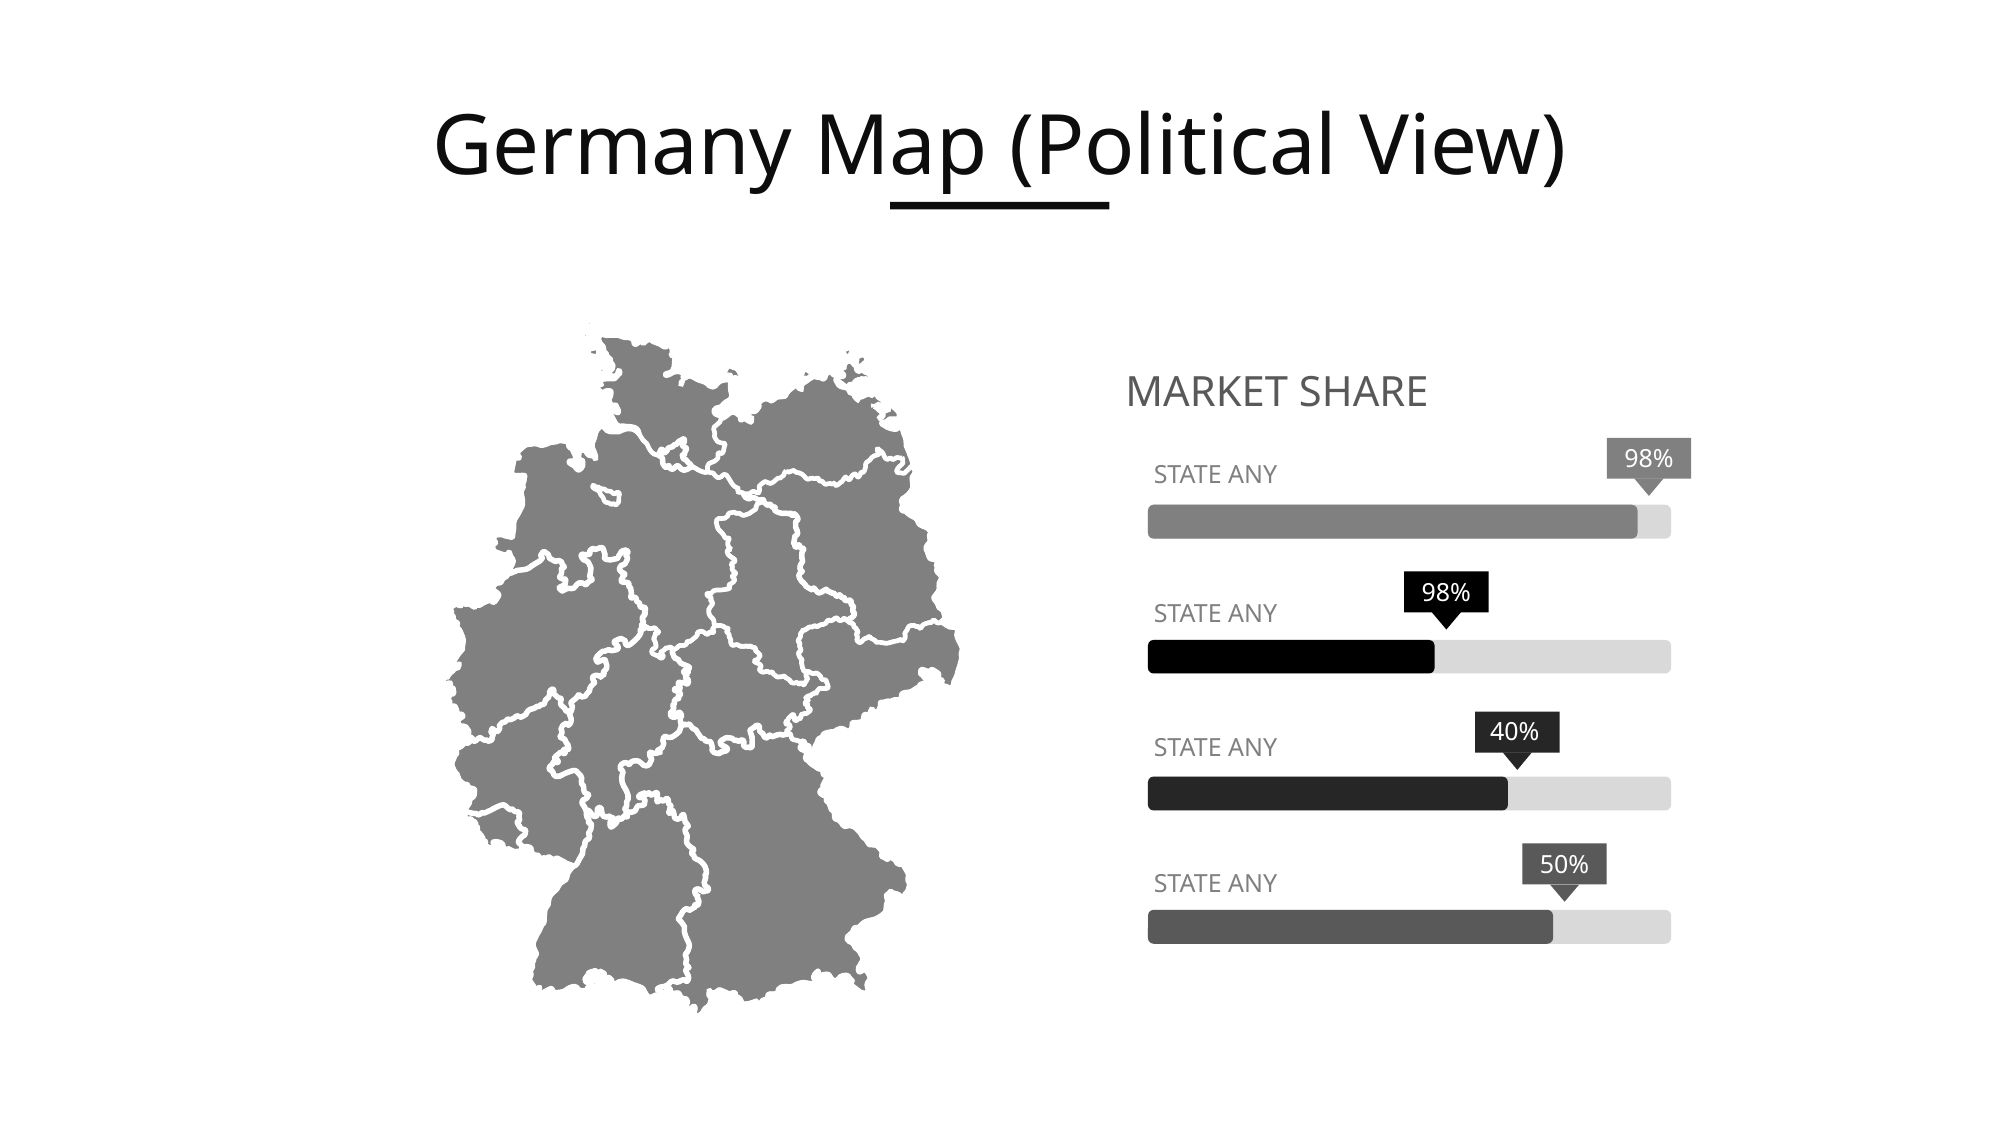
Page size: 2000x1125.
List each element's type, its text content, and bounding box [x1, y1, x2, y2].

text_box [441, 319, 963, 1018]
text_box [1510, 762, 1524, 770]
text_box MARKET SHARE [1125, 343, 1717, 437]
text_box [1147, 504, 1638, 539]
text_box STATE ANY [1146, 723, 1407, 784]
text_box 98% [1613, 442, 1685, 497]
text_box [1606, 437, 1692, 479]
text_box [1475, 711, 1479, 753]
text_box [1404, 571, 1489, 613]
text_box 98% [1410, 576, 1482, 631]
text_box [1600, 843, 1607, 885]
text_box STATE ANY [1146, 590, 1407, 651]
text_box [1558, 895, 1571, 902]
text_box [1504, 776, 1672, 811]
text_box [888, 200, 1111, 211]
text_box [1548, 909, 1672, 944]
text_box STATE ANY [1146, 860, 1407, 920]
text_box [1522, 843, 1529, 885]
text_box [1147, 639, 1435, 674]
text_box 50% [1529, 840, 1600, 895]
text_box 40% [1479, 708, 1551, 762]
text_box [1430, 639, 1672, 674]
text_box [1633, 504, 1672, 539]
text_box Germany Map (Political View) [0, 96, 2000, 187]
text_box [1147, 909, 1554, 944]
text_box STATE ANY [1146, 450, 1407, 511]
text_box [1147, 776, 1508, 811]
text_box [1634, 478, 1664, 496]
text_box [1551, 711, 1560, 753]
